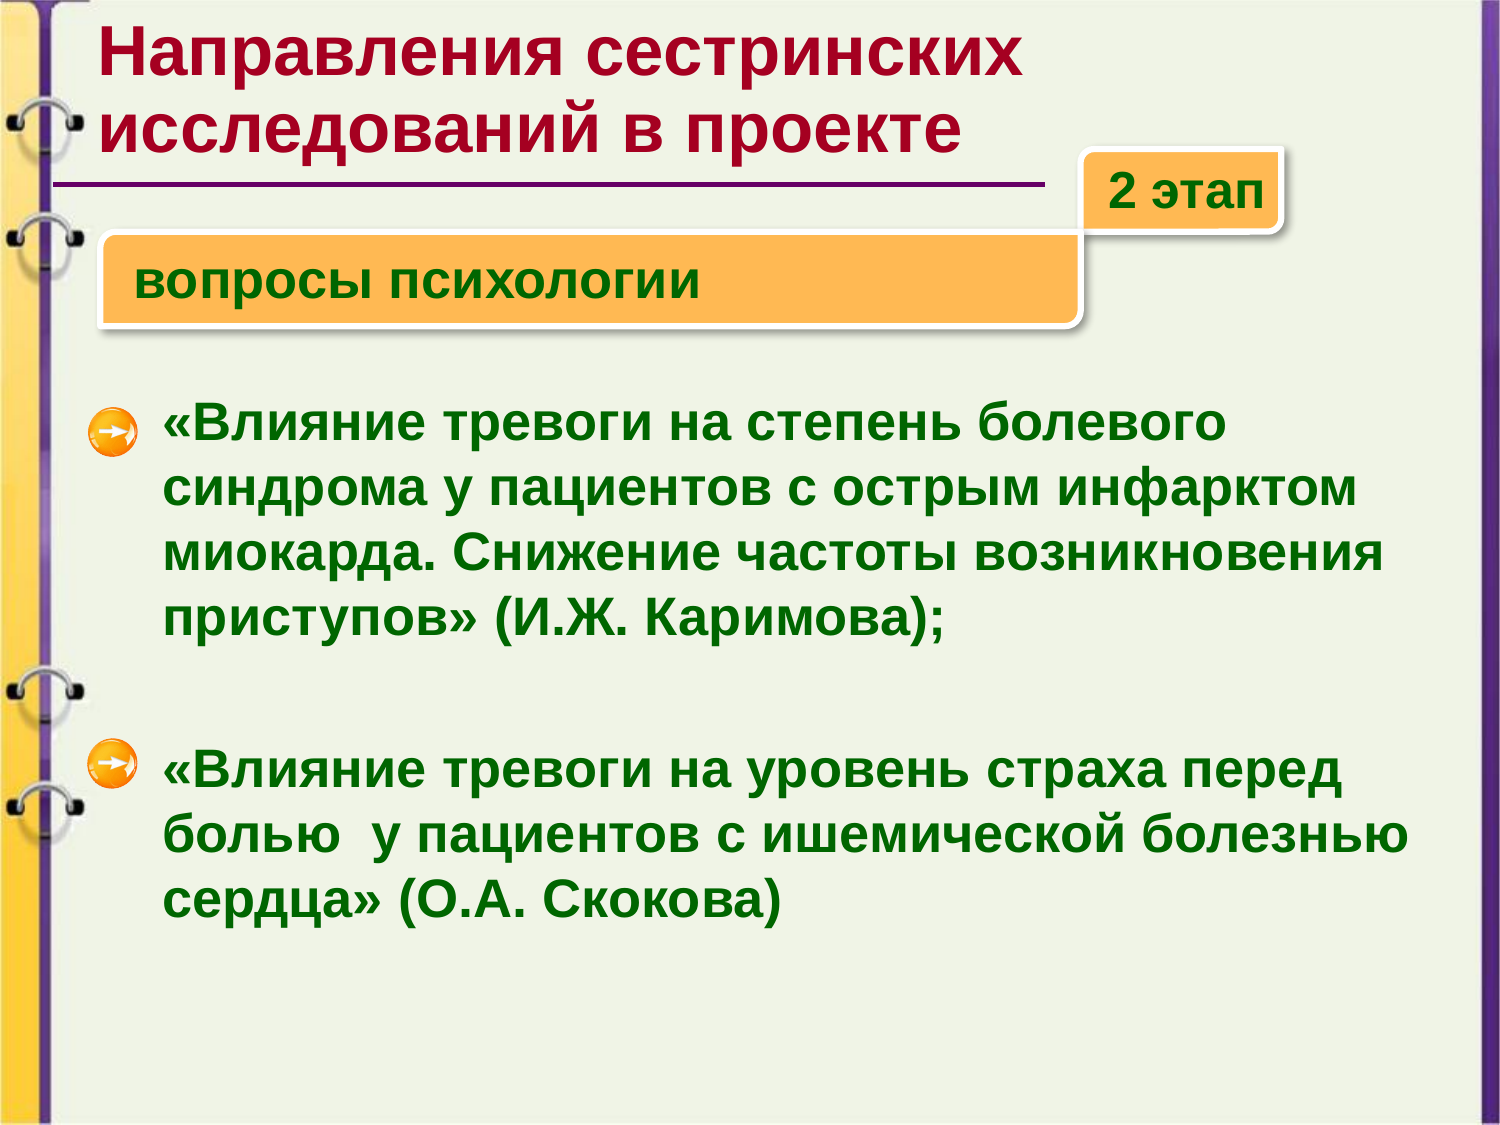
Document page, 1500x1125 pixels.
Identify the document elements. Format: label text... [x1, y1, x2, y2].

text_box [1077, 145, 1285, 235]
picture [0, 0, 1500, 1125]
text_box «Влияние тревоги на степень болевого синдрома у пациентов с острым инфарктом миокарда. Снижение частоты возникновения приступов» (И.Ж. Каримова); «Влияние тревоги на уровень страха перед болью у пациентов с ишемической болезнью сердца» (О.А. Скокова) [147, 379, 1447, 936]
text_box Направления сестринских исследований в проекте [82, 7, 1400, 175]
text_box вопросы психологии [118, 237, 717, 317]
text_box [97, 228, 1084, 330]
text_box 2 этап [1093, 148, 1281, 227]
